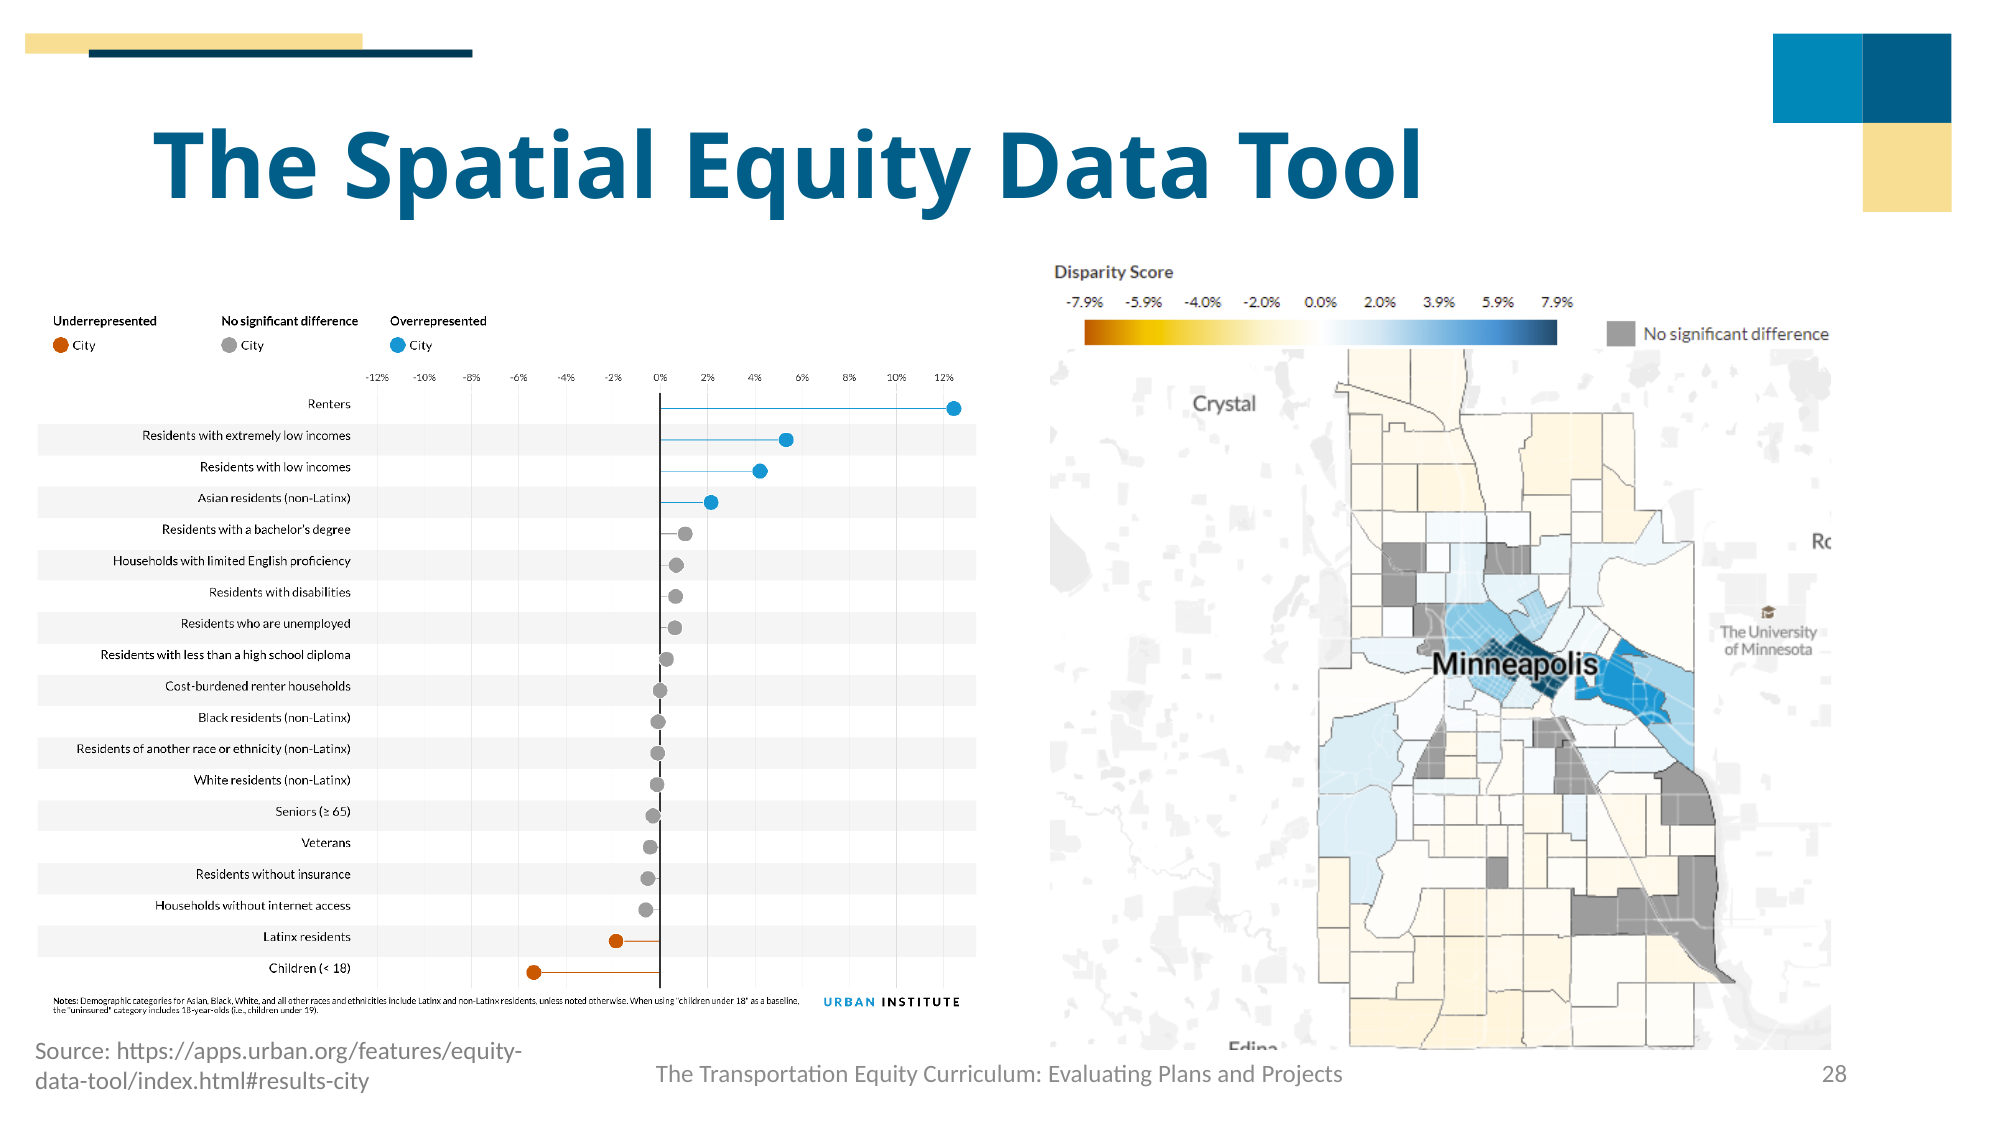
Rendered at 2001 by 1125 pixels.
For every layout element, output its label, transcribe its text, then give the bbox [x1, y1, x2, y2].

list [37, 306, 977, 1027]
footer The Transportation Equity Curriculum: Evaluating Plans and Projects [638, 1042, 1362, 1103]
text_box Source: https://apps.urban.org/features/equity-data-tool/index.html#results-city [20, 1026, 542, 1102]
title The Spatial Equity Data Tool [137, 59, 1863, 278]
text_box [1049, 258, 1832, 1050]
slide_number 28 [1412, 1042, 1863, 1103]
